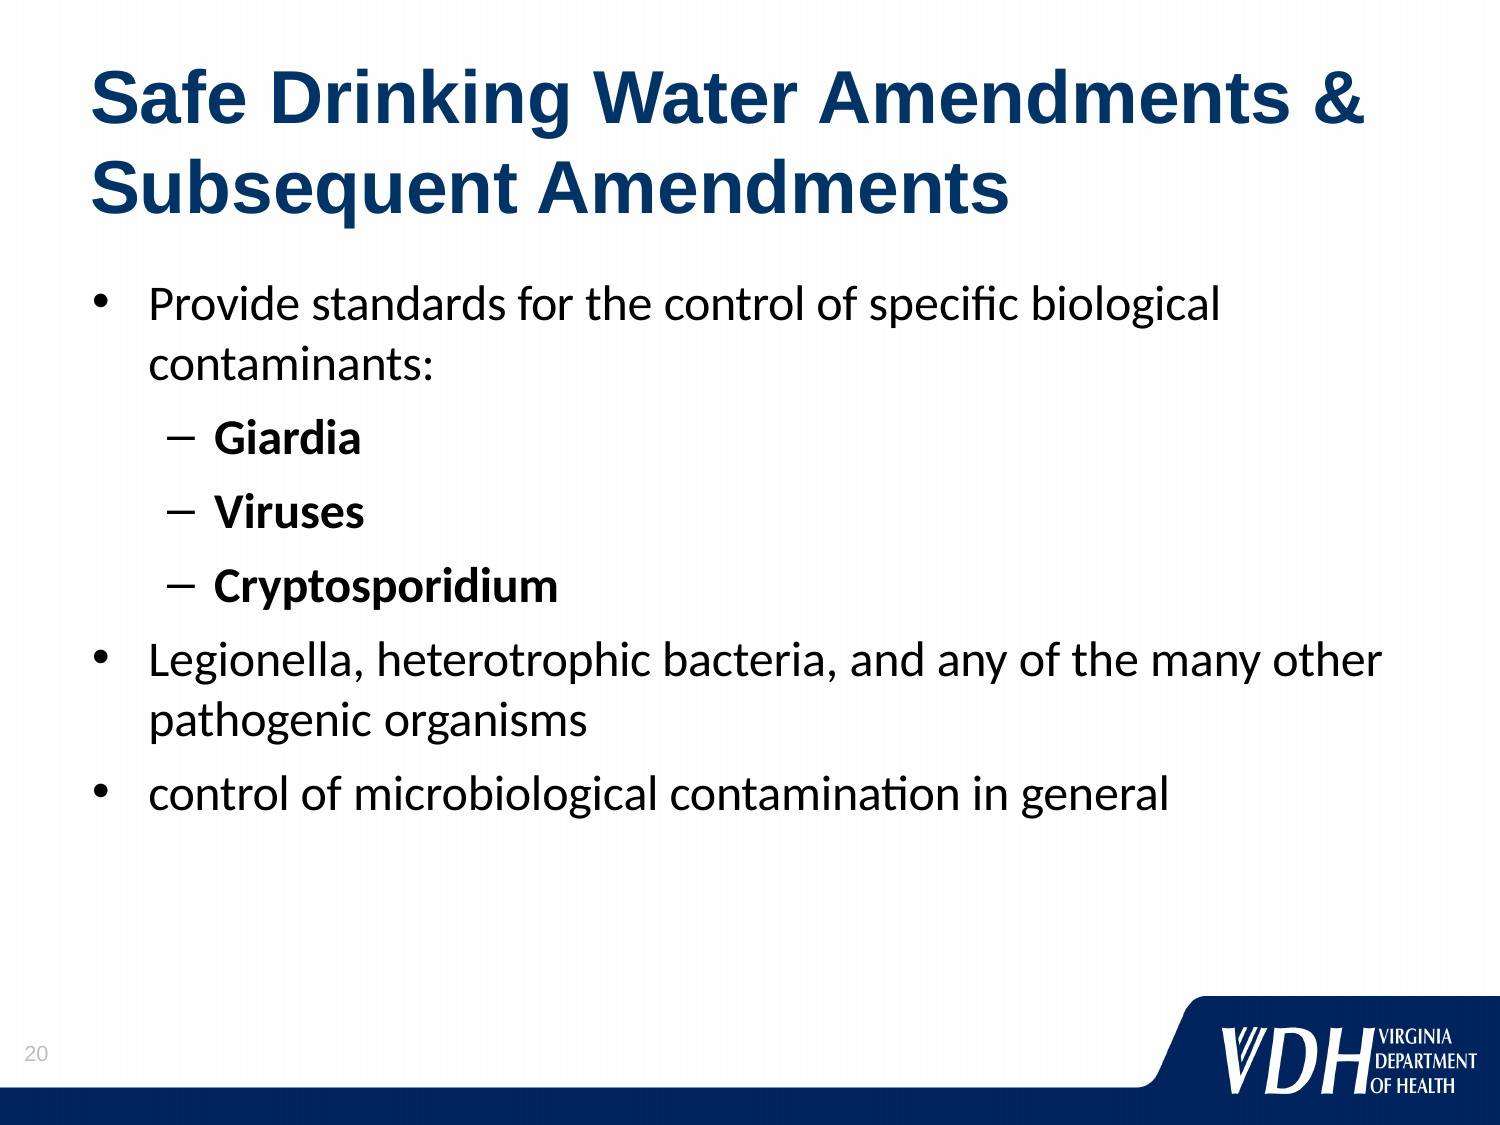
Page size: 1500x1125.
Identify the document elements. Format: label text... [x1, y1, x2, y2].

slide_number 20 [9, 1025, 104, 1080]
picture [0, 0, 1500, 1125]
title Safe Drinking Water Amendments & Subsequent Amendments [75, 45, 1425, 233]
list Provide standards for the control of specific biological contaminants: Giardia Viruses Cryptosporidium Legionella, heterotrophic bacteria, and any of the many other pathogenic organisms control of microbiological contamination in general [75, 262, 1425, 1050]
